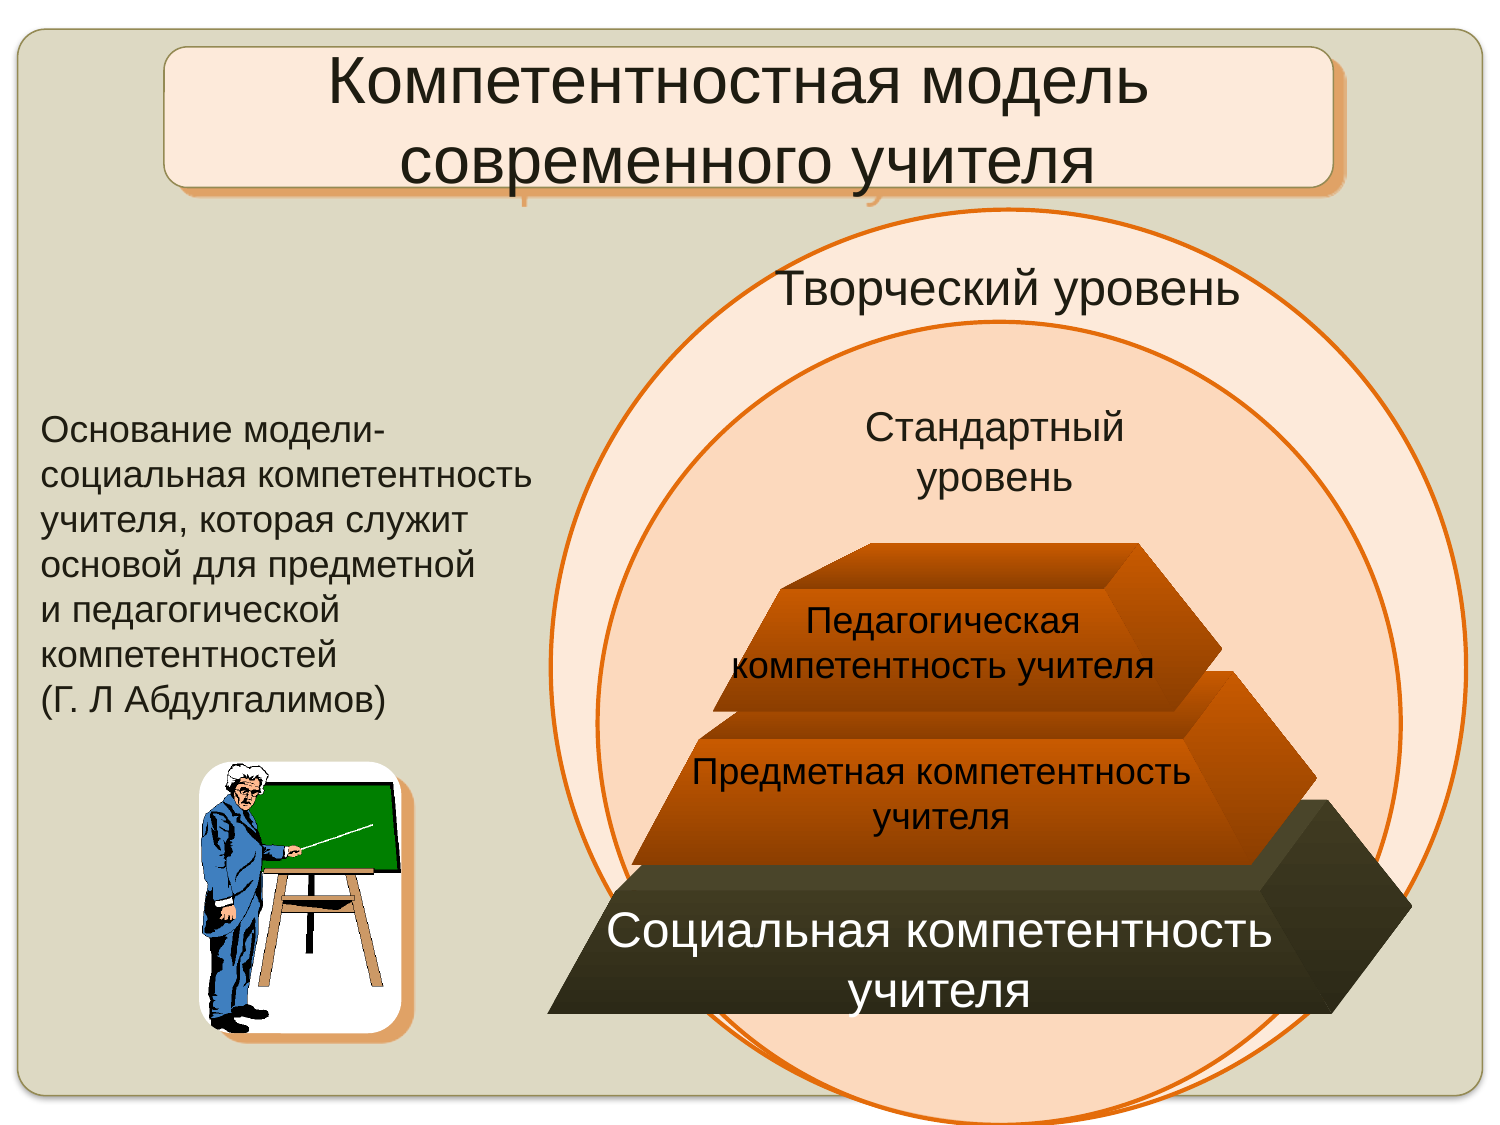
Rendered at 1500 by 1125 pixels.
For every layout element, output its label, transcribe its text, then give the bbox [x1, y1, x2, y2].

text_box [729, 1024, 1269, 1125]
text_box [1184, 287, 1469, 881]
text_box Основание модели- социальная компетентность учителя, которая служит основой для предметной и педагогической компетентностей (Г. Л Абдулгалимов) [16, 28, 1484, 1097]
picture [0, 0, 1500, 1125]
text_box Творческий уровень [748, 209, 1268, 363]
text_box [1049, 1024, 1299, 1125]
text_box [546, 799, 1413, 1015]
text_box [548, 288, 815, 798]
text_box Компетентностная модель современного учителя [163, 46, 1335, 189]
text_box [712, 543, 1223, 713]
text_box Стандартный уровень [818, 373, 1172, 527]
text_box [631, 671, 1318, 866]
text_box [595, 363, 1403, 798]
text_box [718, 1024, 836, 1094]
picture [198, 761, 402, 1034]
